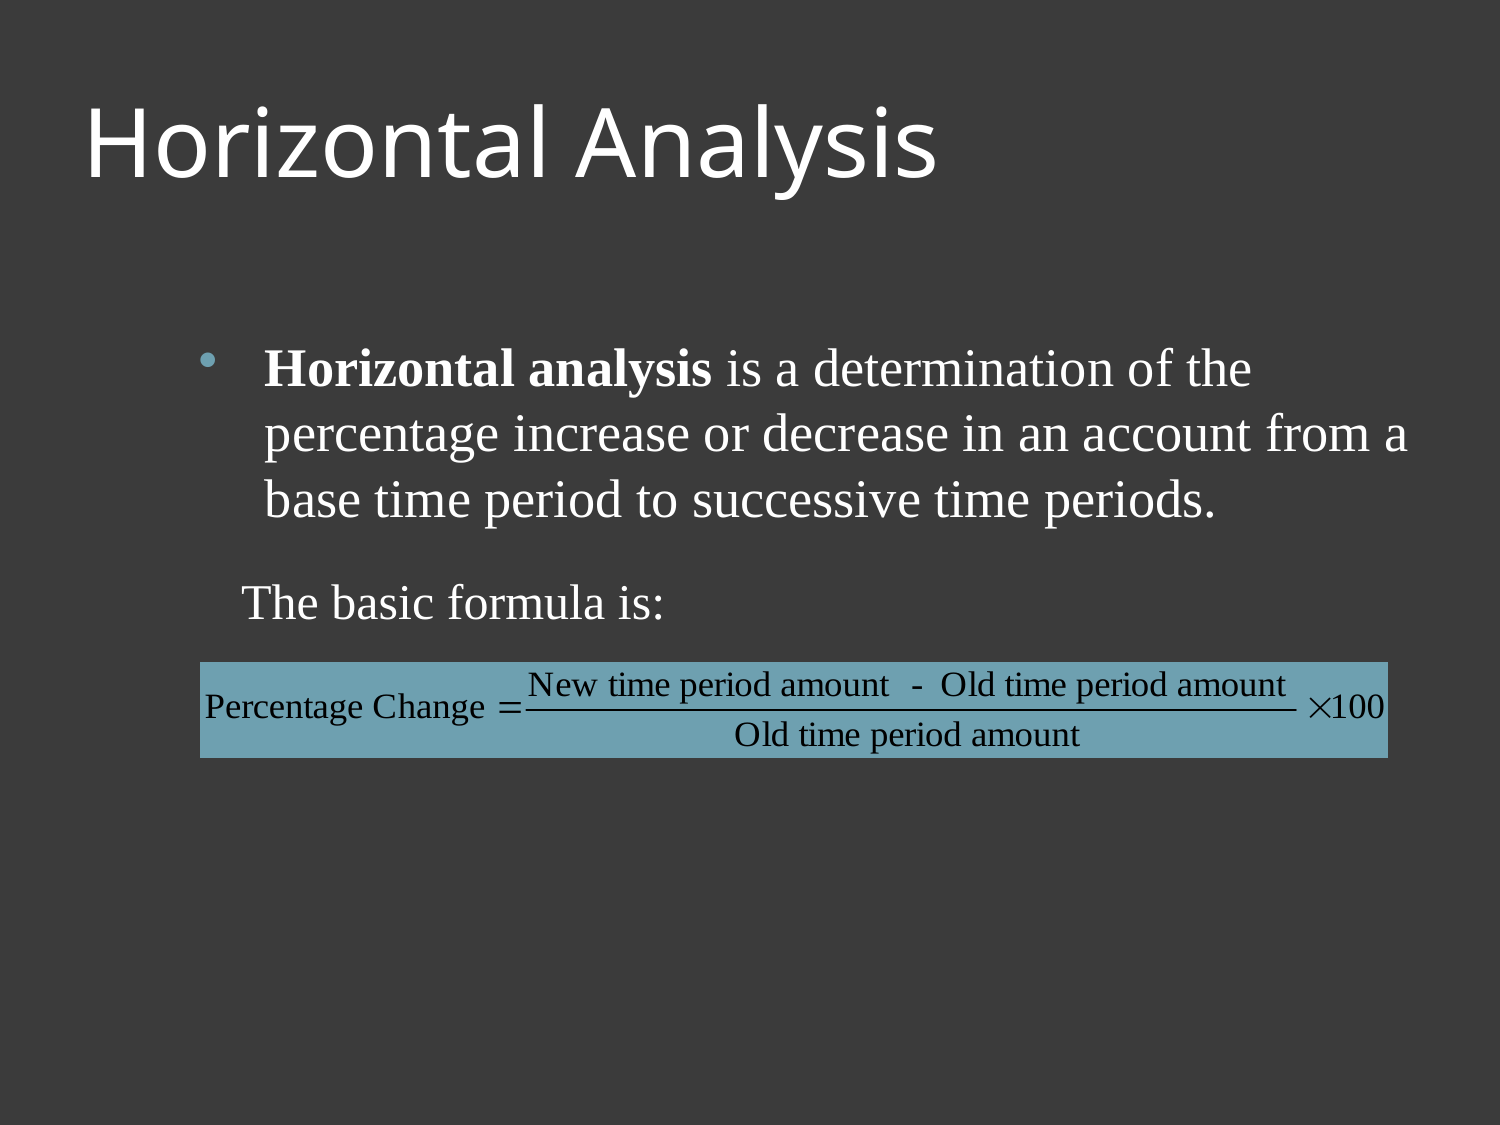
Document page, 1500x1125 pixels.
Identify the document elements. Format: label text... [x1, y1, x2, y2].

title Horizontal Analysis [75, 45, 1300, 233]
list Horizontal analysis is a determination of the percentage increase or decrease in an account from a base time period to successive time periods. [179, 324, 1455, 538]
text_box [199, 562, 1389, 758]
